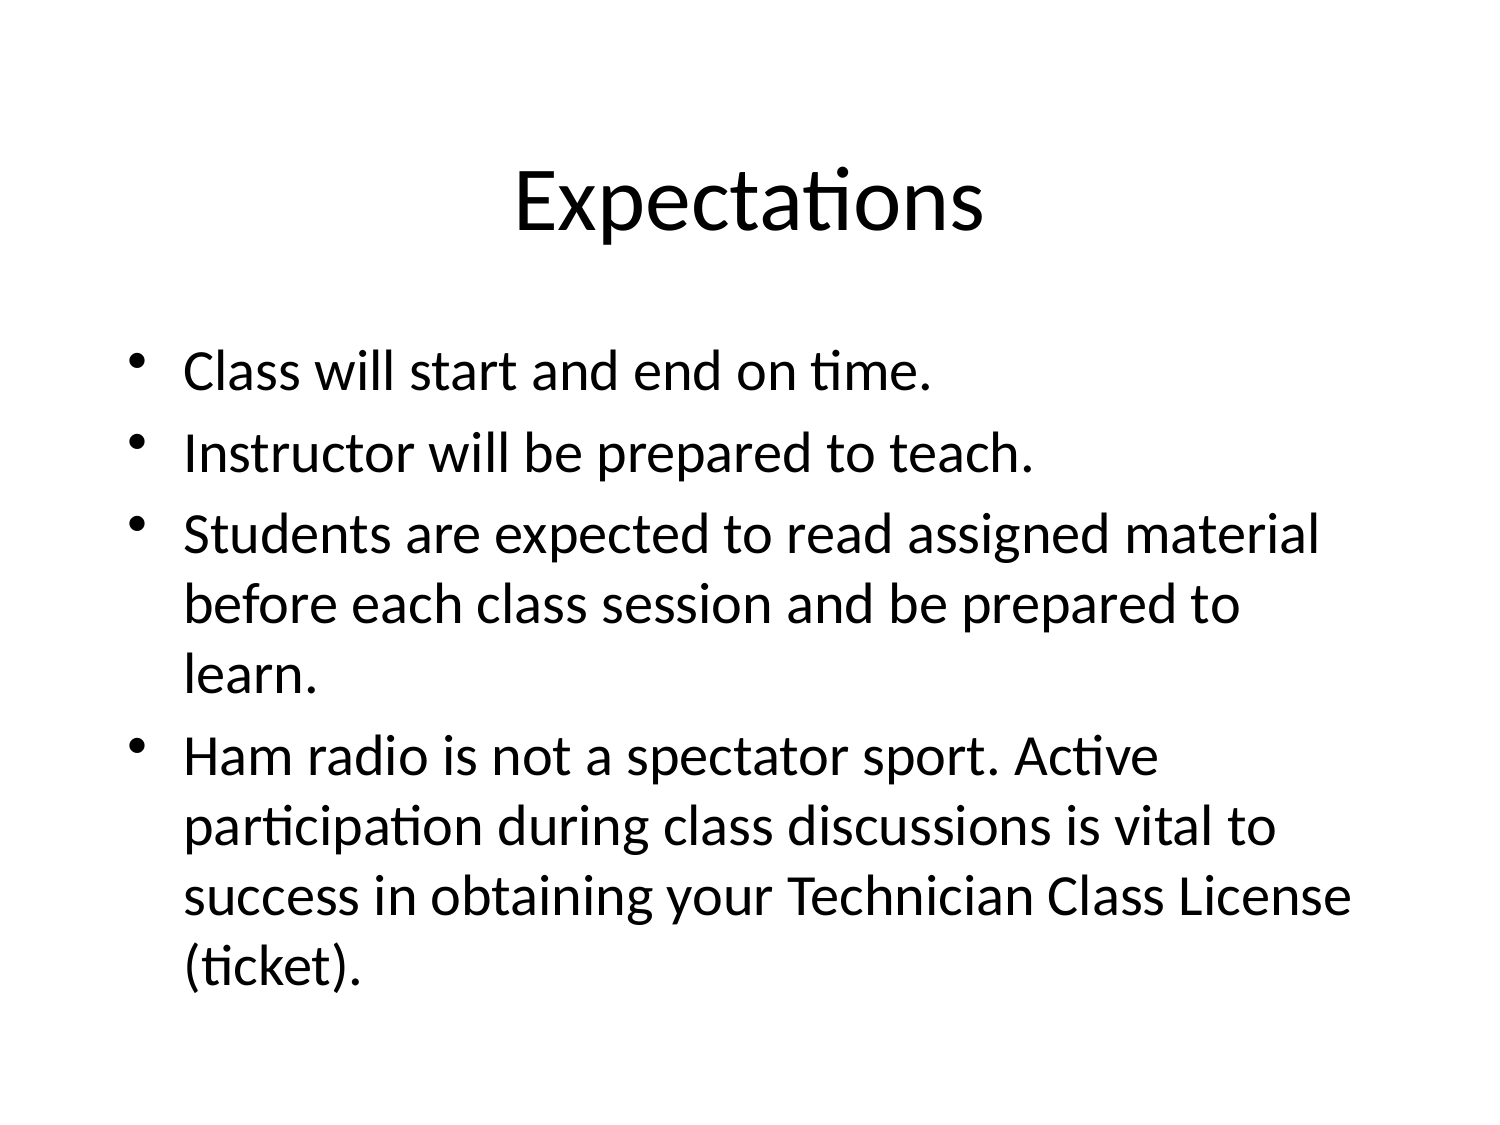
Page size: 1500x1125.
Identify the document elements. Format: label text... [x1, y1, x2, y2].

text_box Expectations [112, 99, 1388, 288]
text_box Class will start and end on time. Instructor will be prepared to teach. Students are expected to read assigned material before each class session and be prepared to learn. Ham radio is not a spectator sport. Active participation during class discussions is vital to success in obtaining your Technician Class License (ticket). [112, 324, 1388, 1000]
